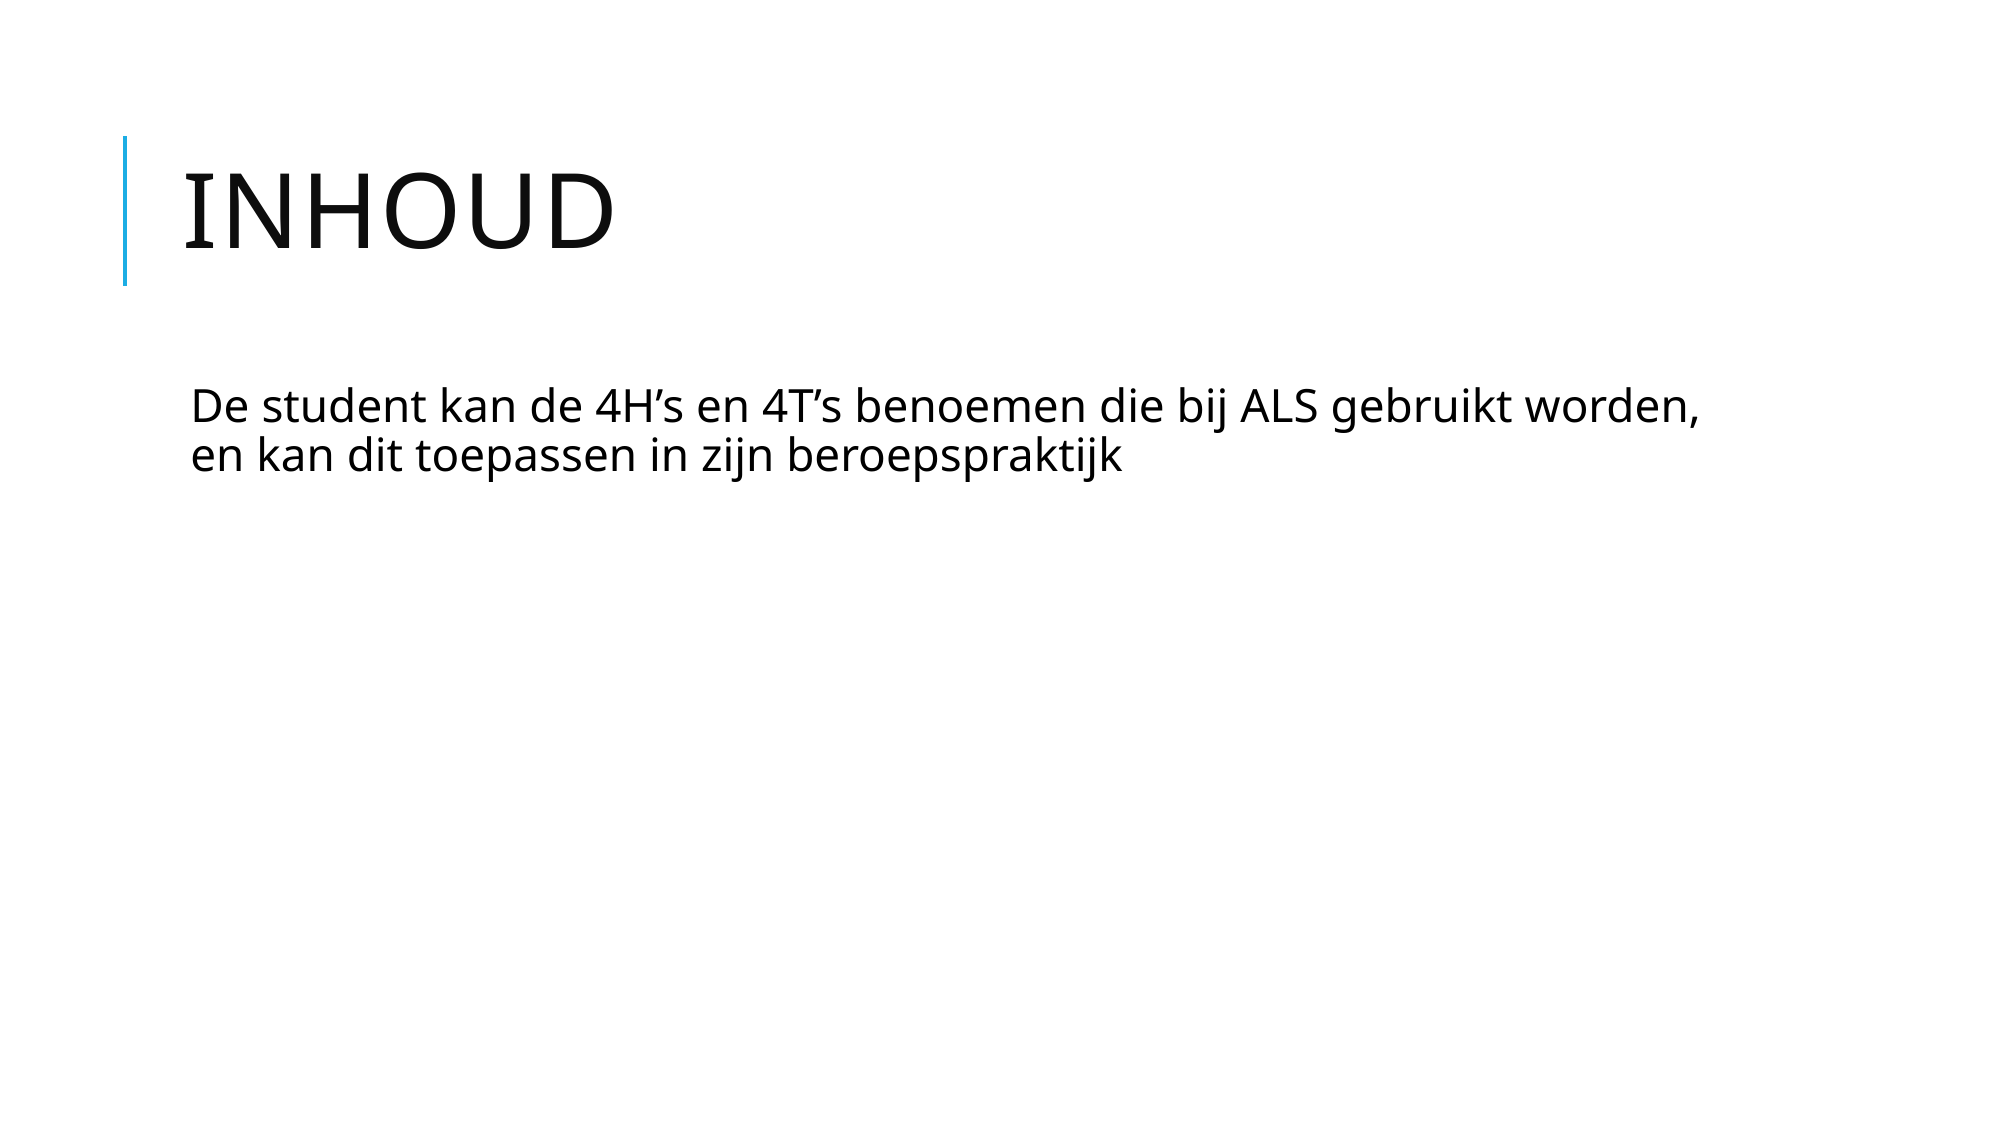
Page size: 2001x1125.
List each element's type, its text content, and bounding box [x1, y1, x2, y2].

list De student kan de 4H’s en 4T’s benoemen die bij ALS gebruikt worden, en kan dit toepassen in zijn beroepspraktijk [168, 375, 1763, 1035]
title inhoud [168, 96, 1763, 342]
